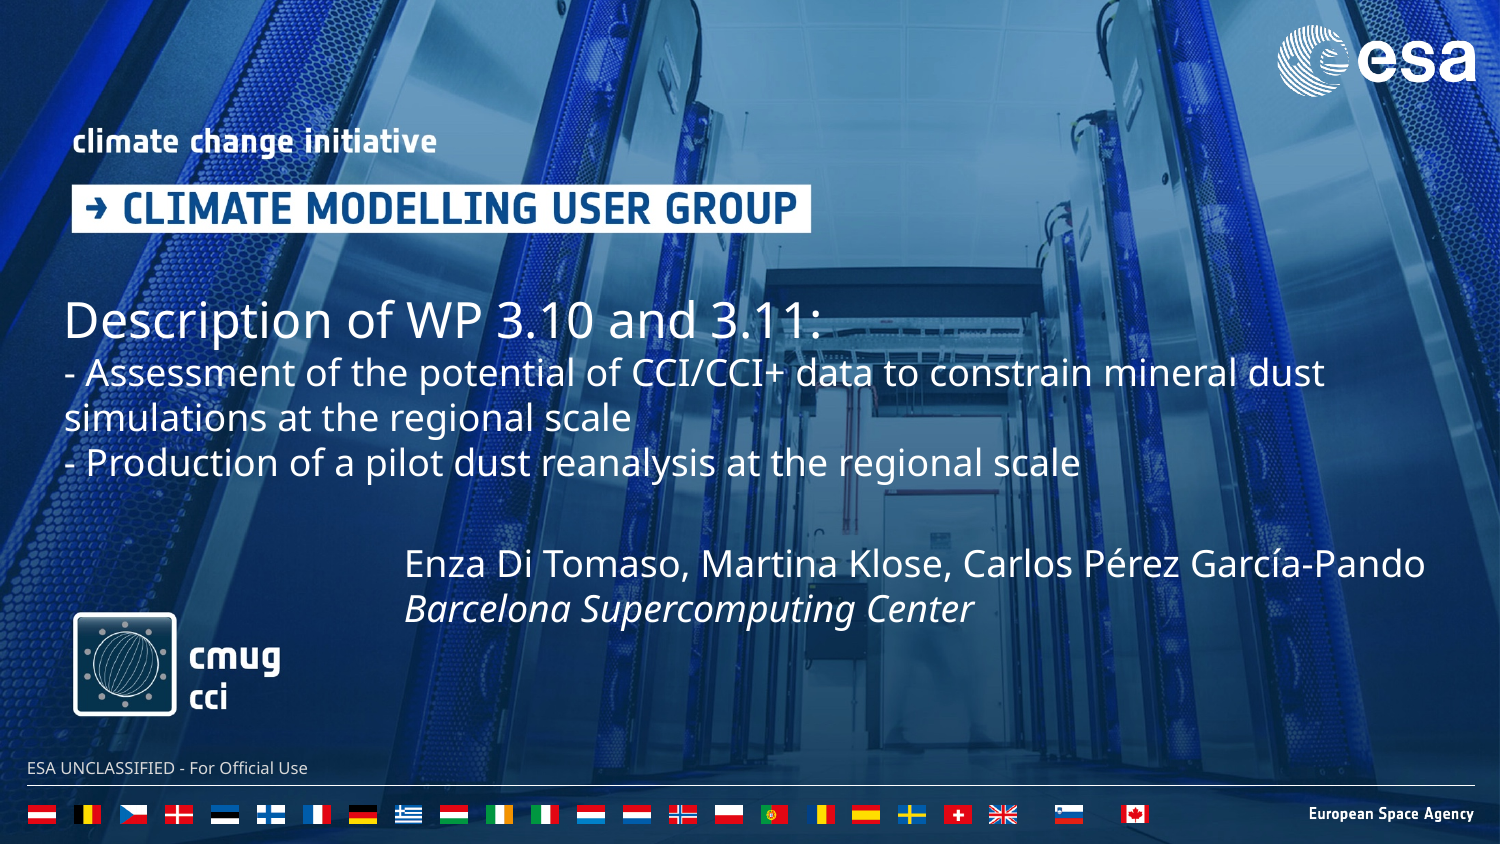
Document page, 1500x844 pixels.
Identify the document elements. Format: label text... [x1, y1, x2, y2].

picture [0, 0, 1500, 844]
text_box Enza Di Tomaso, Martina Klose, Carlos Pérez García-Pando Barcelona Supercomputing Center [388, 532, 1452, 638]
text_box Description of WP 3.10 and 3.11: - Assessment of the potential of CCI/CCI+ data to constrain mineral dust simulations at the regional scale - Production of a pilot dust reanalysis at the regional scale [48, 281, 1471, 492]
